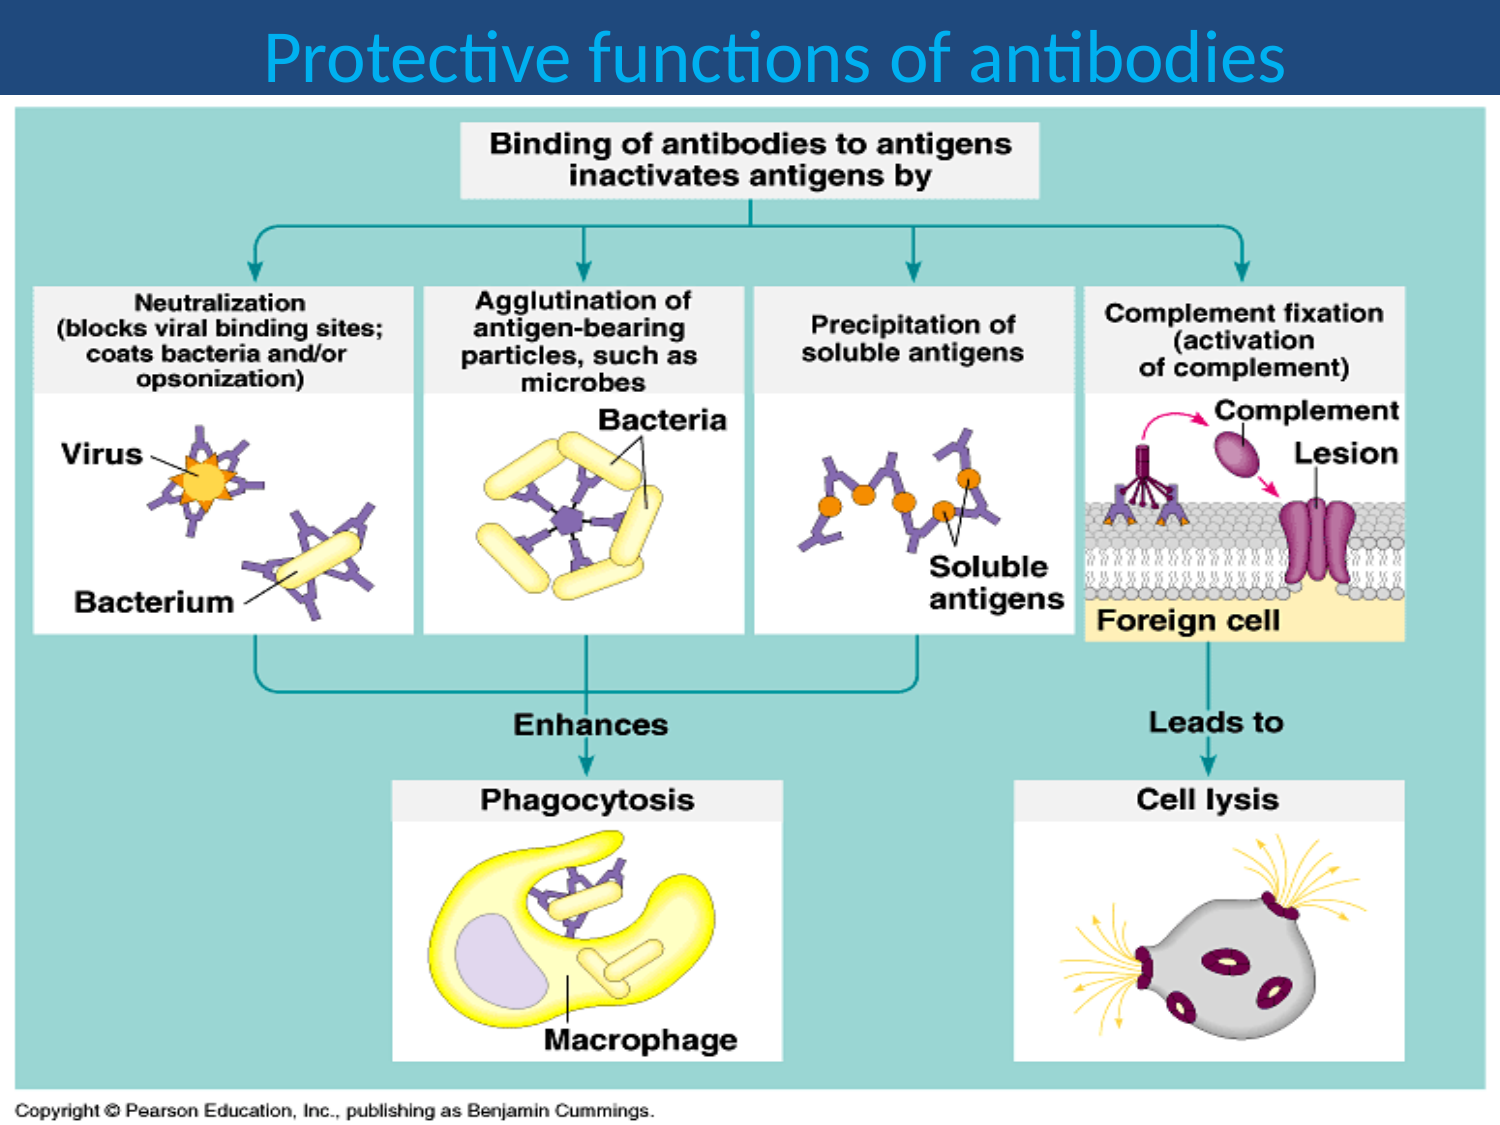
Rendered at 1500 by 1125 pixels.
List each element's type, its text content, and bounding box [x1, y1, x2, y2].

picture [0, 94, 1500, 1125]
title Protective functions of antibodies [75, 24, 1425, 80]
